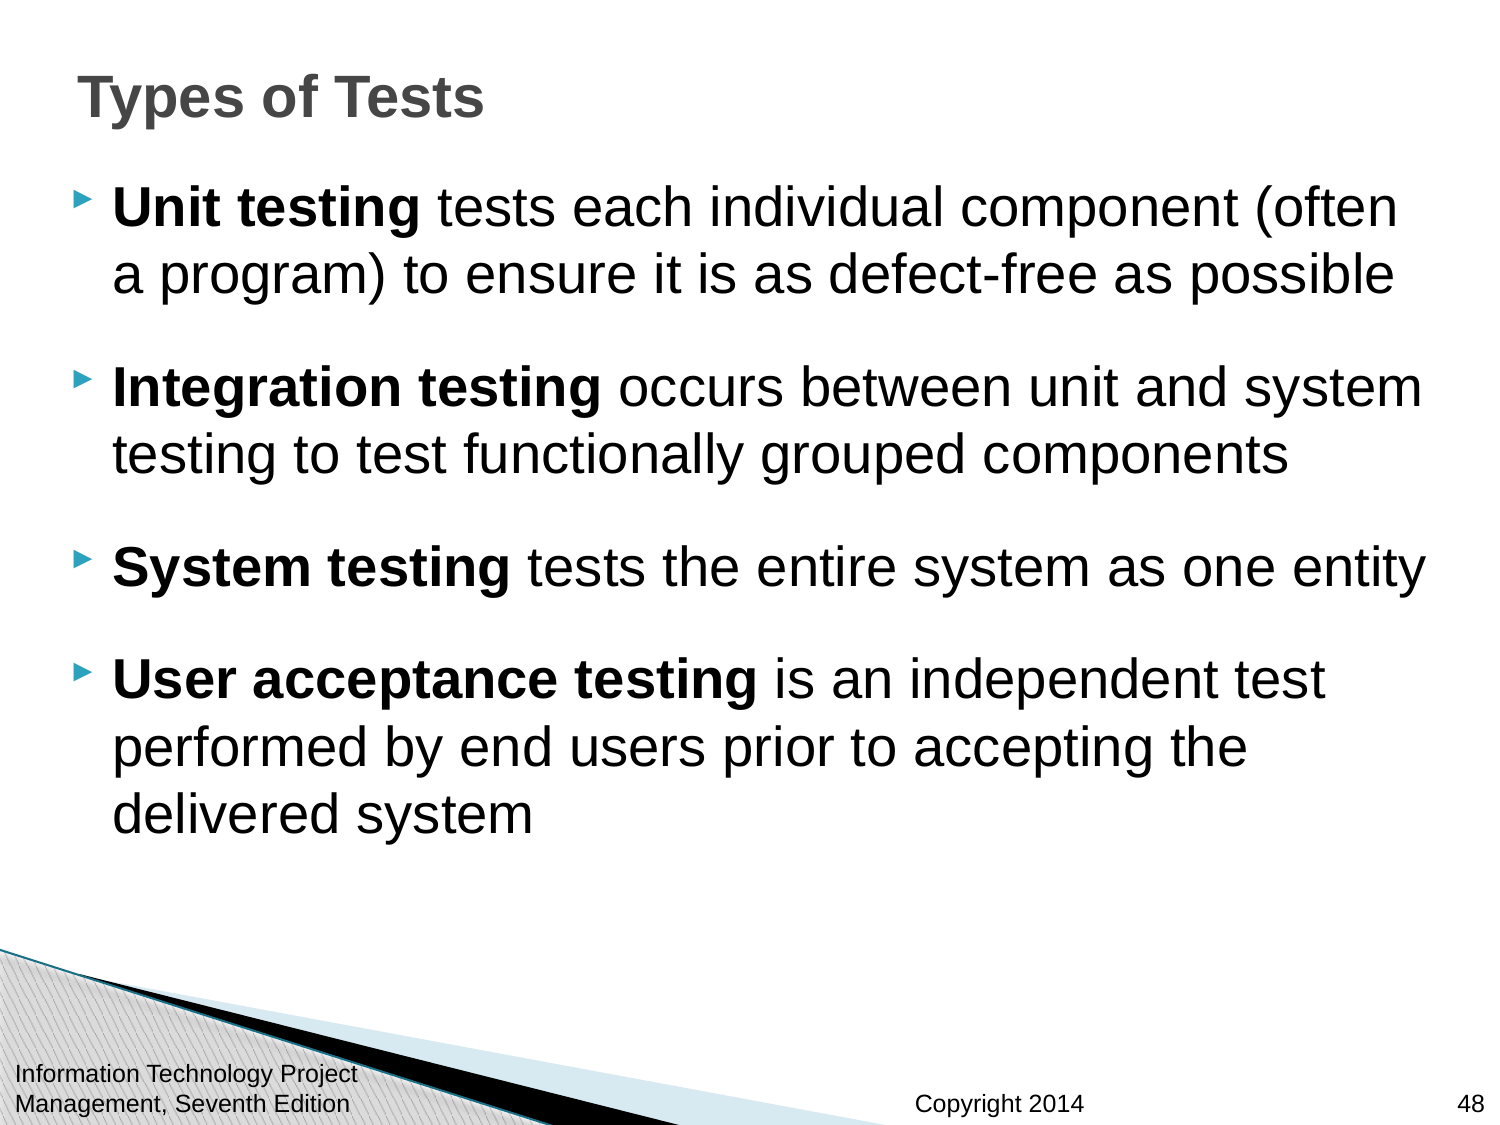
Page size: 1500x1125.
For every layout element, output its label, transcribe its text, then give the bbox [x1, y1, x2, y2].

list Unit testing tests each individual component (often a program) to ensure it is as defect-free as possible Integration testing occurs between unit and system testing to test functionally grouped components System testing tests the entire system as one entity User acceptance testing is an independent test performed by end users prior to accepting the delivered system [37, 162, 1451, 949]
footer Information Technology Project Management, Seventh Edition [0, 1065, 425, 1125]
title Types of Tests [62, 50, 1438, 138]
slide_number 48 [1408, 1065, 1500, 1125]
